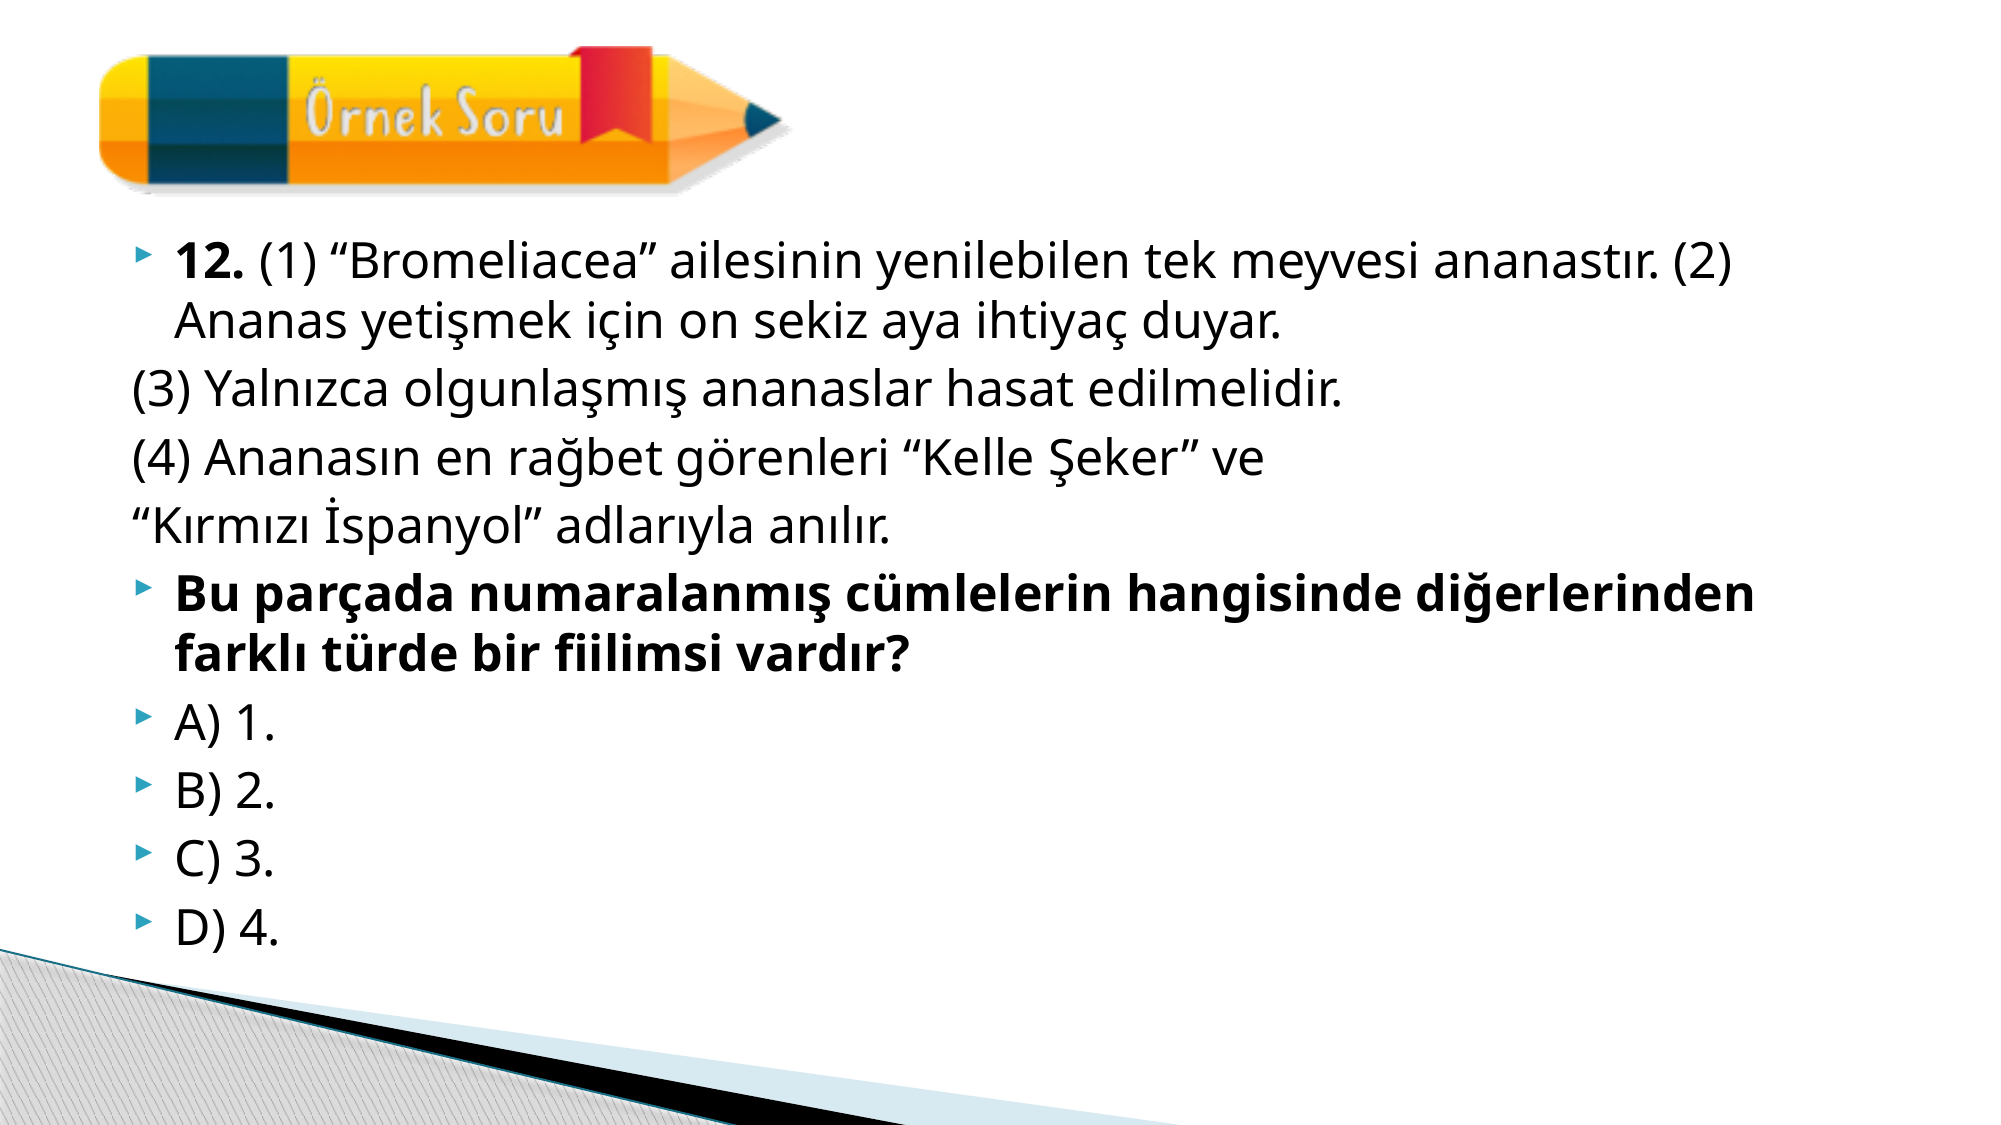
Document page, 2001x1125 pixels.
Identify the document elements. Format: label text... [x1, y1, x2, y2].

list 12. (1) ‘‘Bromeliacea’’ ailesinin yenilebilen tek meyvesi ananastır. (2) Ananas yetişmek için on sekiz aya ihtiyaç duyar. (3) Yalnızca olgunlaşmış ananaslar hasat edilmelidir. (4) Ananasın en rağbet görenleri “Kelle Şeker” ve “Kırmızı İspanyol” adlarıyla anılır. Bu parçada numaralanmış cümlelerin hangisinde diğerlerinden farklı türde bir fiilimsi vardır? A) 1. B) 2. C) 3. D) 4. [99, 221, 1900, 986]
picture [99, 46, 794, 199]
